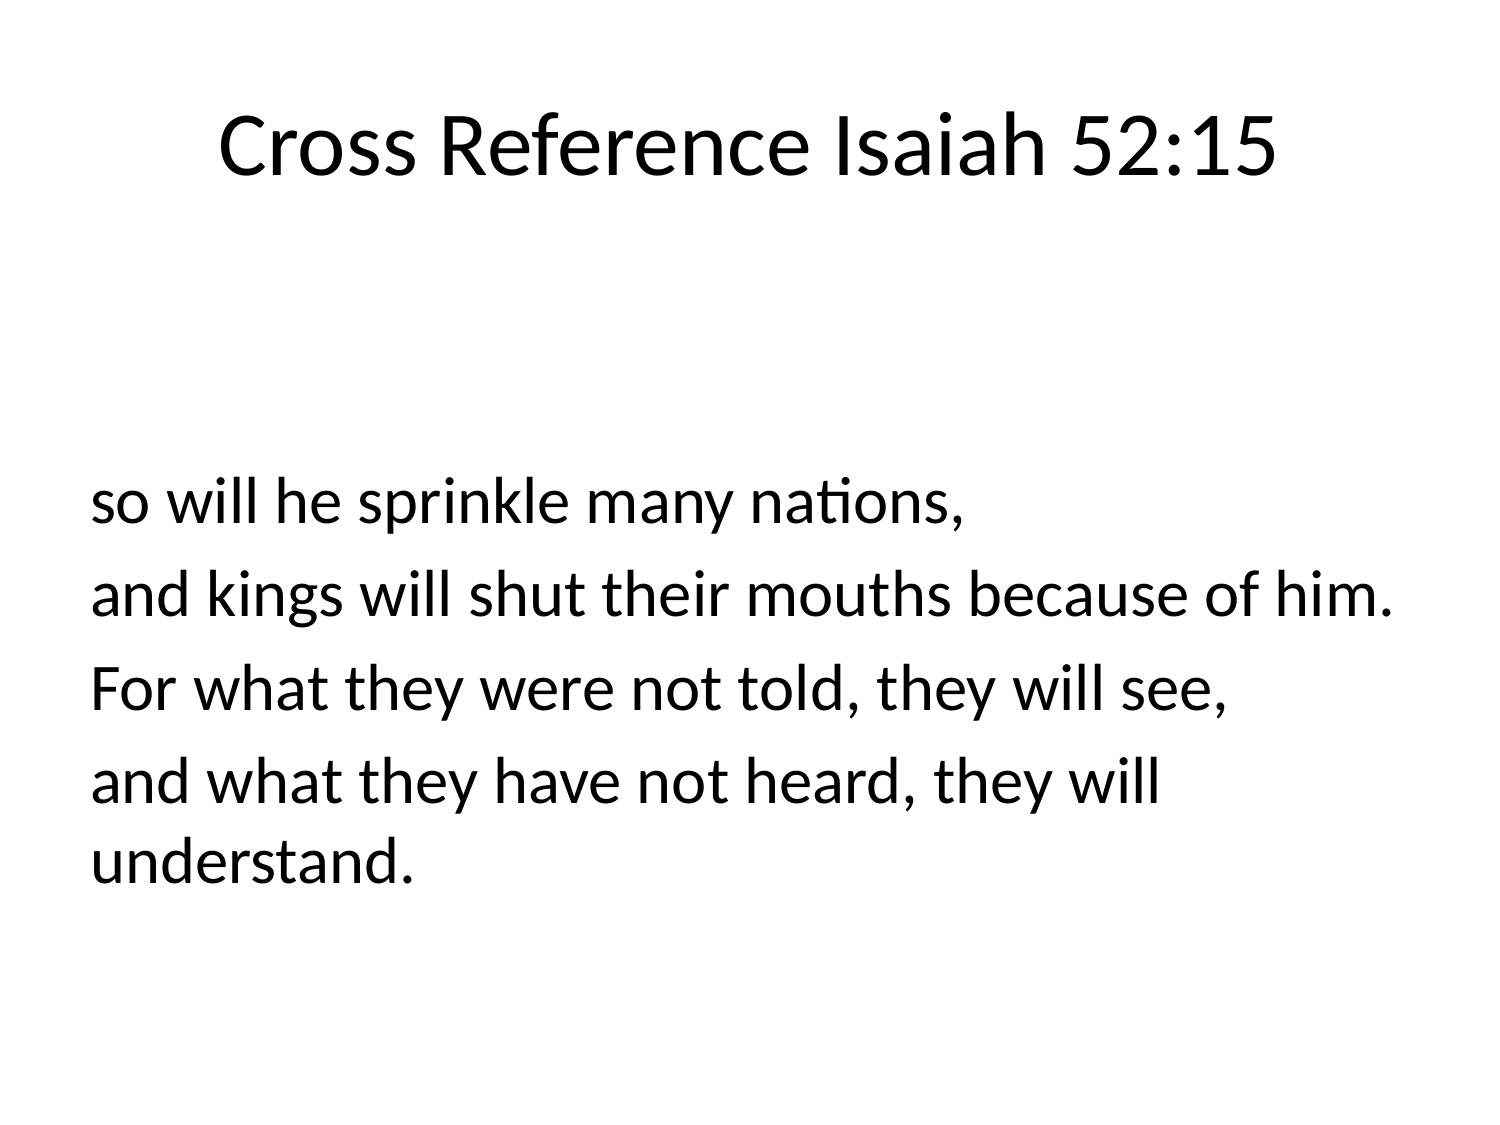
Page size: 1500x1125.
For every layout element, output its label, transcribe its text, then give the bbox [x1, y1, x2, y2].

title Cross Reference Isaiah 52:15 [75, 45, 1425, 233]
list so will he sprinkle many nations, and kings will shut their mouths because of him. For what they were not told, they will see, and what they have not heard, they will understand. [75, 262, 1425, 1005]
